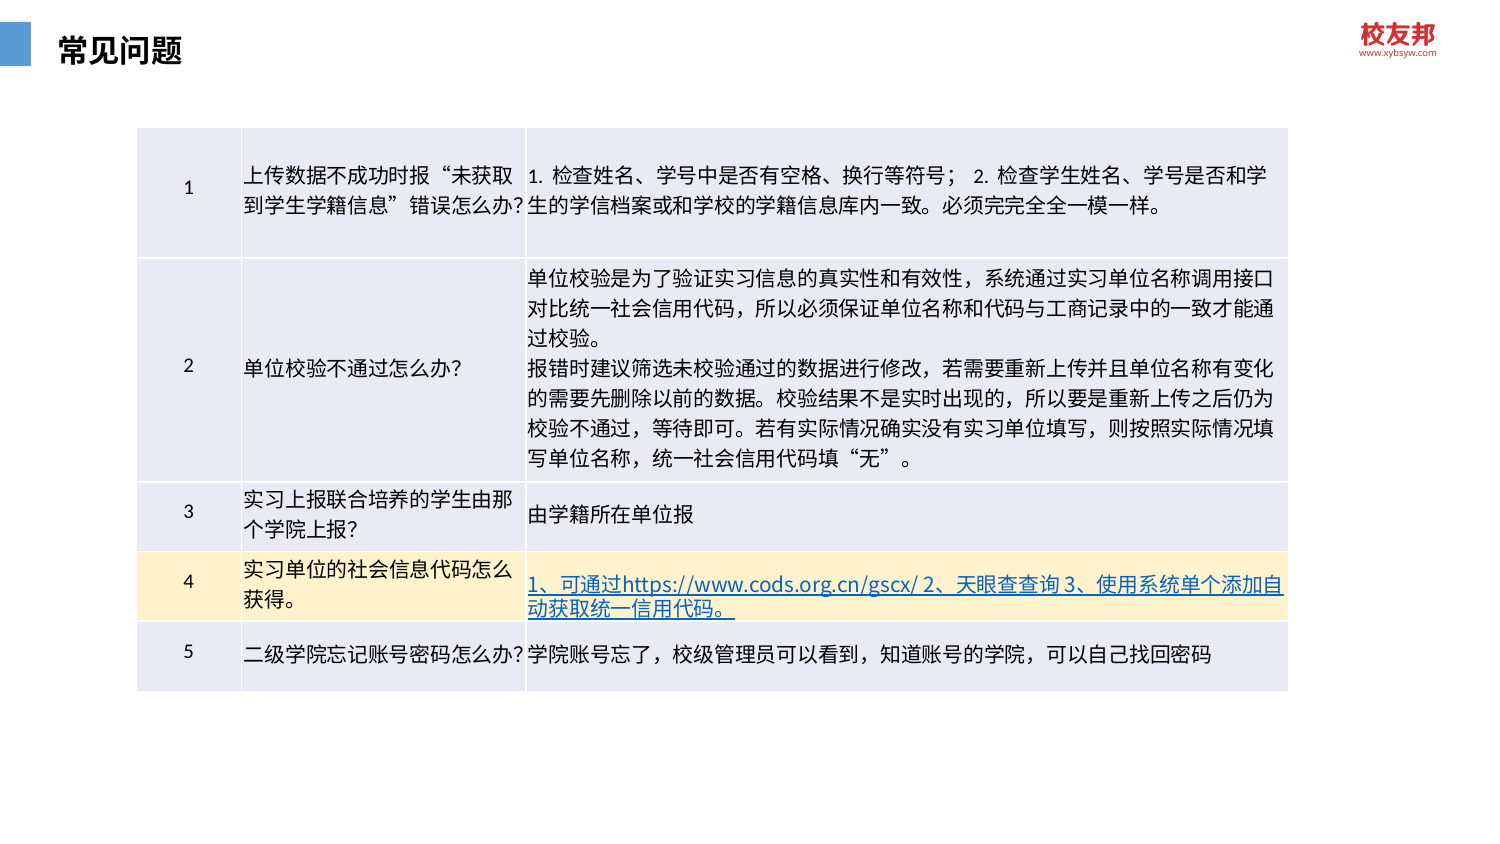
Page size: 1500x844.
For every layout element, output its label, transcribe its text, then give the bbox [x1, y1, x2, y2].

table_cell 3 [137, 483, 241, 551]
table_cell 实习上报联合培养的学生由那个学院上报？ [242, 483, 525, 551]
table_cell 学院账号忘了，校级管理员可以看到，知道账号的学院，可以自己找回密码 [527, 622, 1288, 691]
table_cell 单位校验是为了验证实习信息的真实性和有效性，系统通过实习单位名称调用接口对比统一社会信用代码，所以必须保证单位名称和代码与工商记录中的一致才能通过校验。 报错时建议筛选未校验通过的数据进行修改，若需要重新上传并且单位名称有变化的需要先删除以前的数据。校验结果不是实时出现的，所以要是重新上传之后仍为校验不通过，等待即可。若有实际情况确实没有实习单位填写，则按照实际情况填写单位名称，统一社会信用代码填“无”。 [527, 259, 1288, 481]
table_cell 二级学院忘记账号密码怎么办？ [242, 622, 525, 691]
table_header 上传数据不成功时报“未获取到学生学籍信息”错误怎么办？ [242, 128, 525, 257]
table_cell 2 [137, 259, 241, 481]
table_header 1 [137, 128, 241, 257]
table_cell 实习单位的社会信息代码怎么获得。 [242, 552, 525, 620]
table_cell 4 [137, 552, 241, 620]
table_cell 5 [137, 622, 241, 691]
table_header 1. 检查姓名、学号中是否有空格、换行等符号；2. 检查学生姓名、学号是否和学生的学信档案或和学校的学籍信息库内一致。必须完完全全一模一样。 [527, 128, 1288, 257]
title 常见问题 [42, 11, 939, 77]
picture [1361, 22, 1435, 46]
table_cell 单位校验不通过怎么办？ [242, 259, 525, 481]
table_cell 由学籍所在单位报 [527, 483, 1288, 551]
table_cell 1、可通过https://www.cods.org.cn/gscx/ 2、天眼查查询 3、使用系统单个添加自动获取统一信用代码。 [527, 552, 1288, 620]
